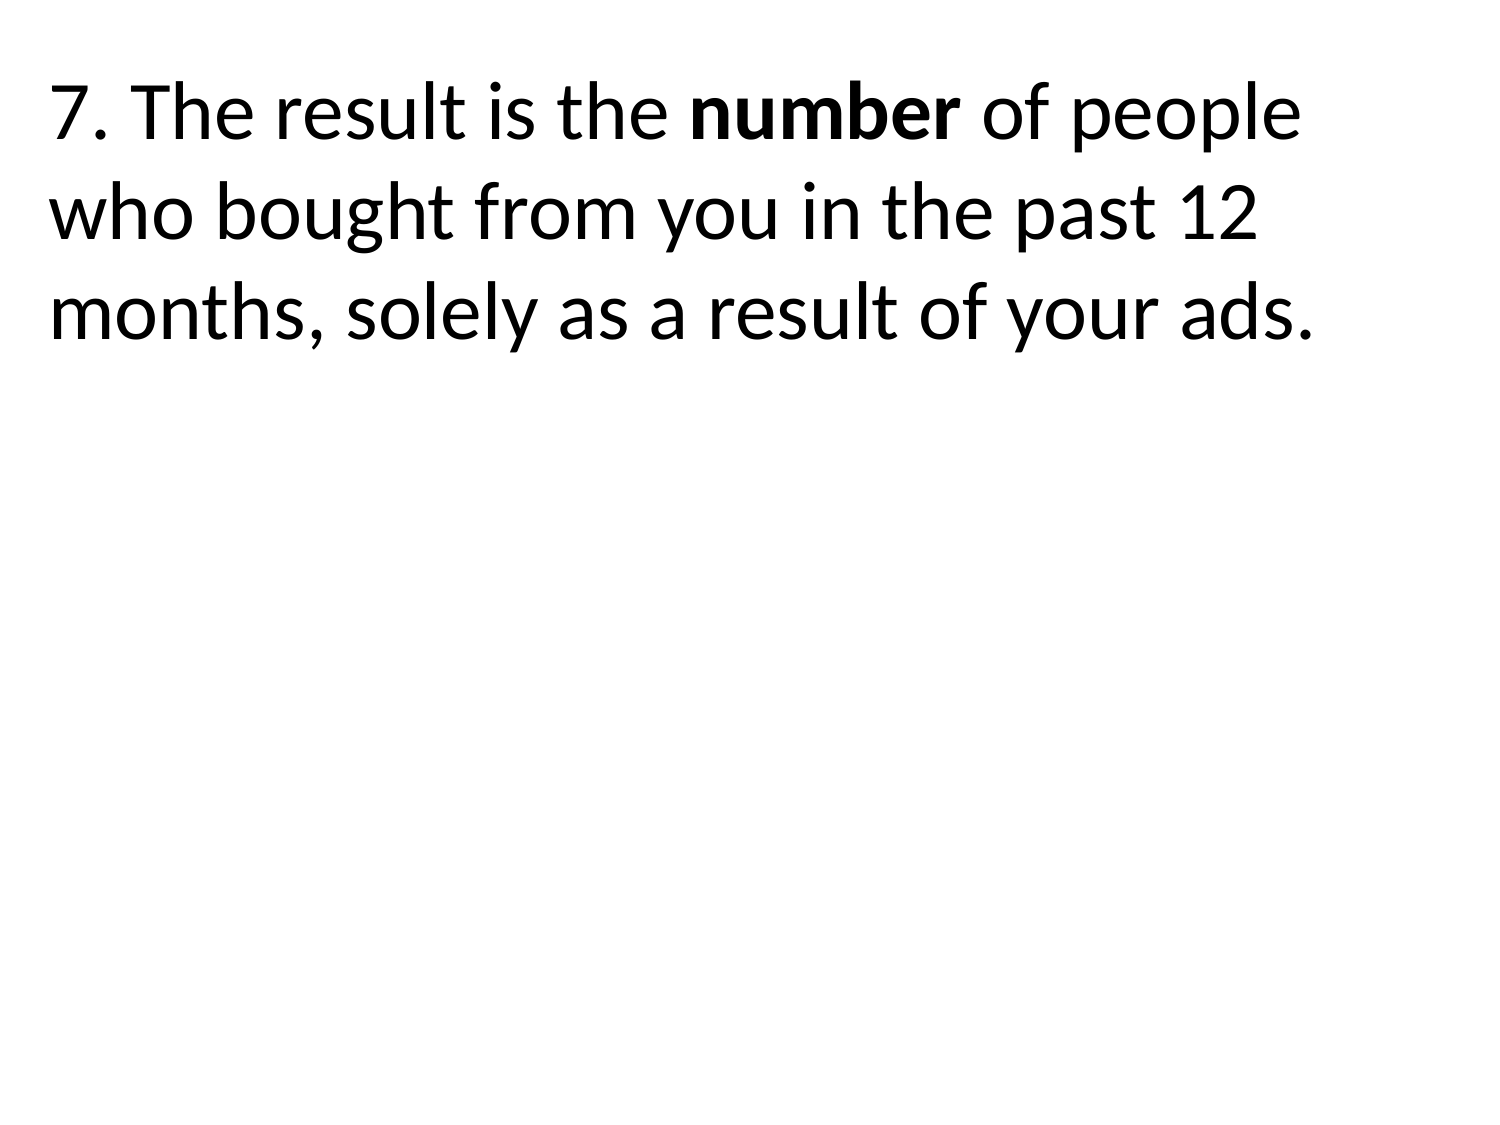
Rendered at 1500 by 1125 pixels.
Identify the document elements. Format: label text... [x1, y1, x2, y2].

text_box 7. The result is the number of people who bought from you in the past 12 months, solely as a result of your ads. [33, 48, 1478, 464]
